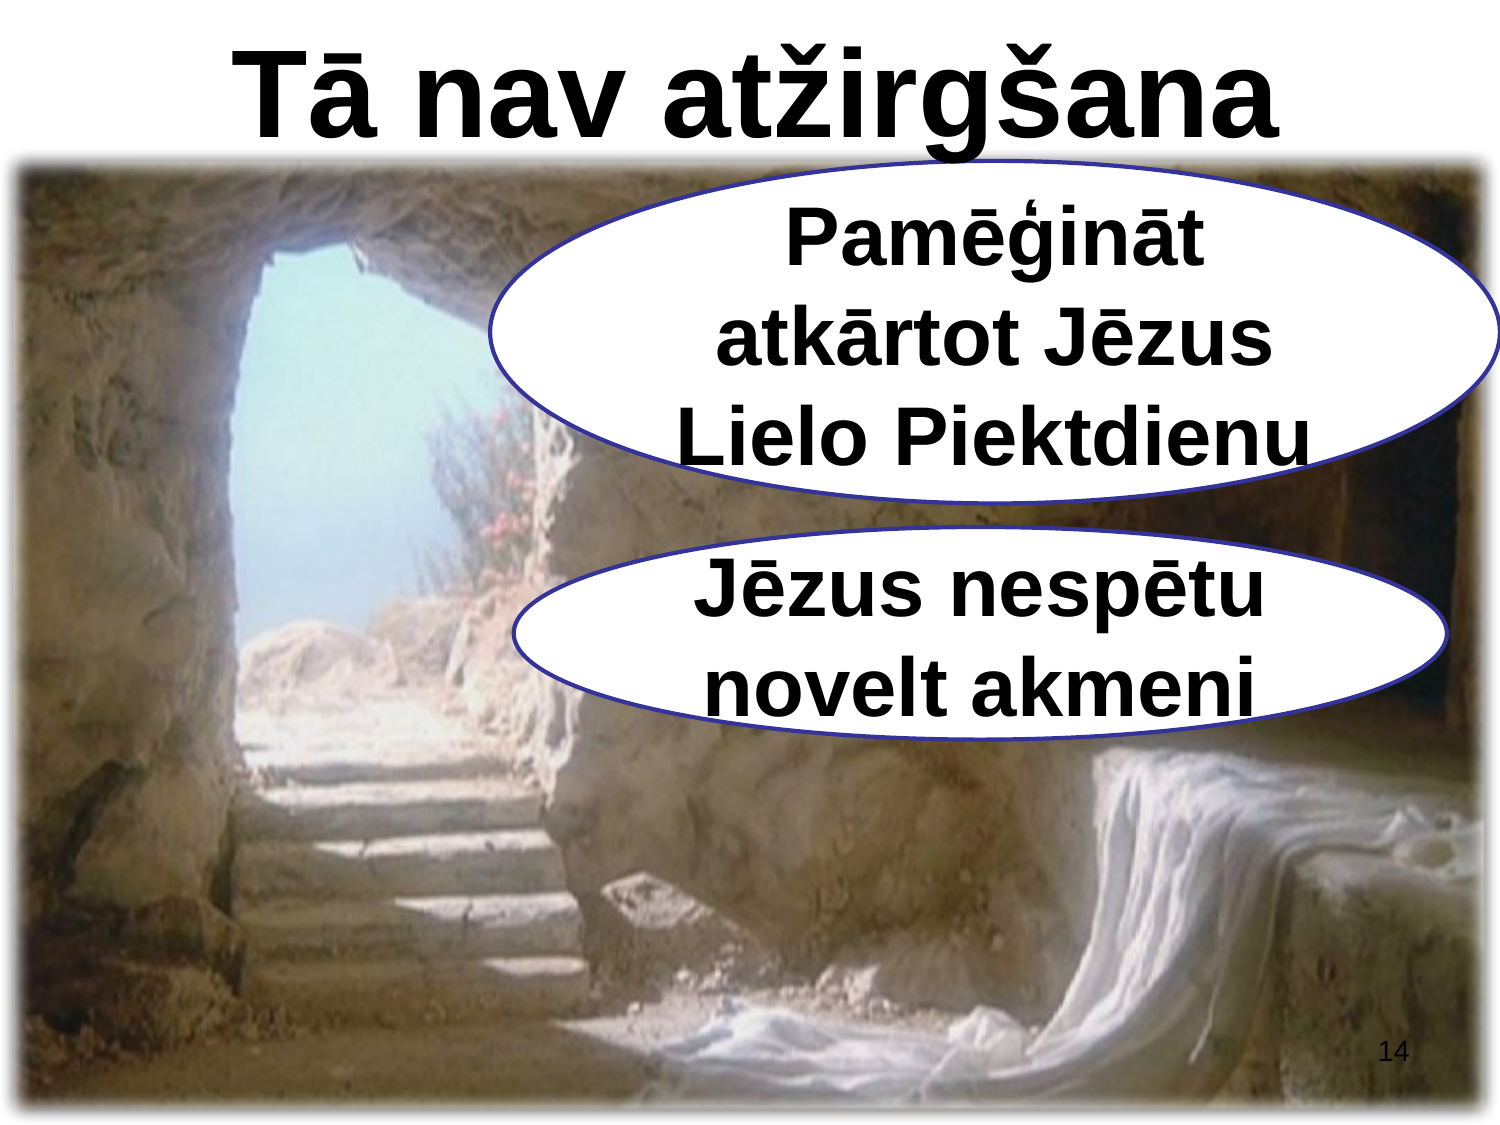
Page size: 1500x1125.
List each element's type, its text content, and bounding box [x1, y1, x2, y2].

title Tā nav atžirgšana [0, 0, 1500, 148]
picture [0, 148, 1500, 1125]
